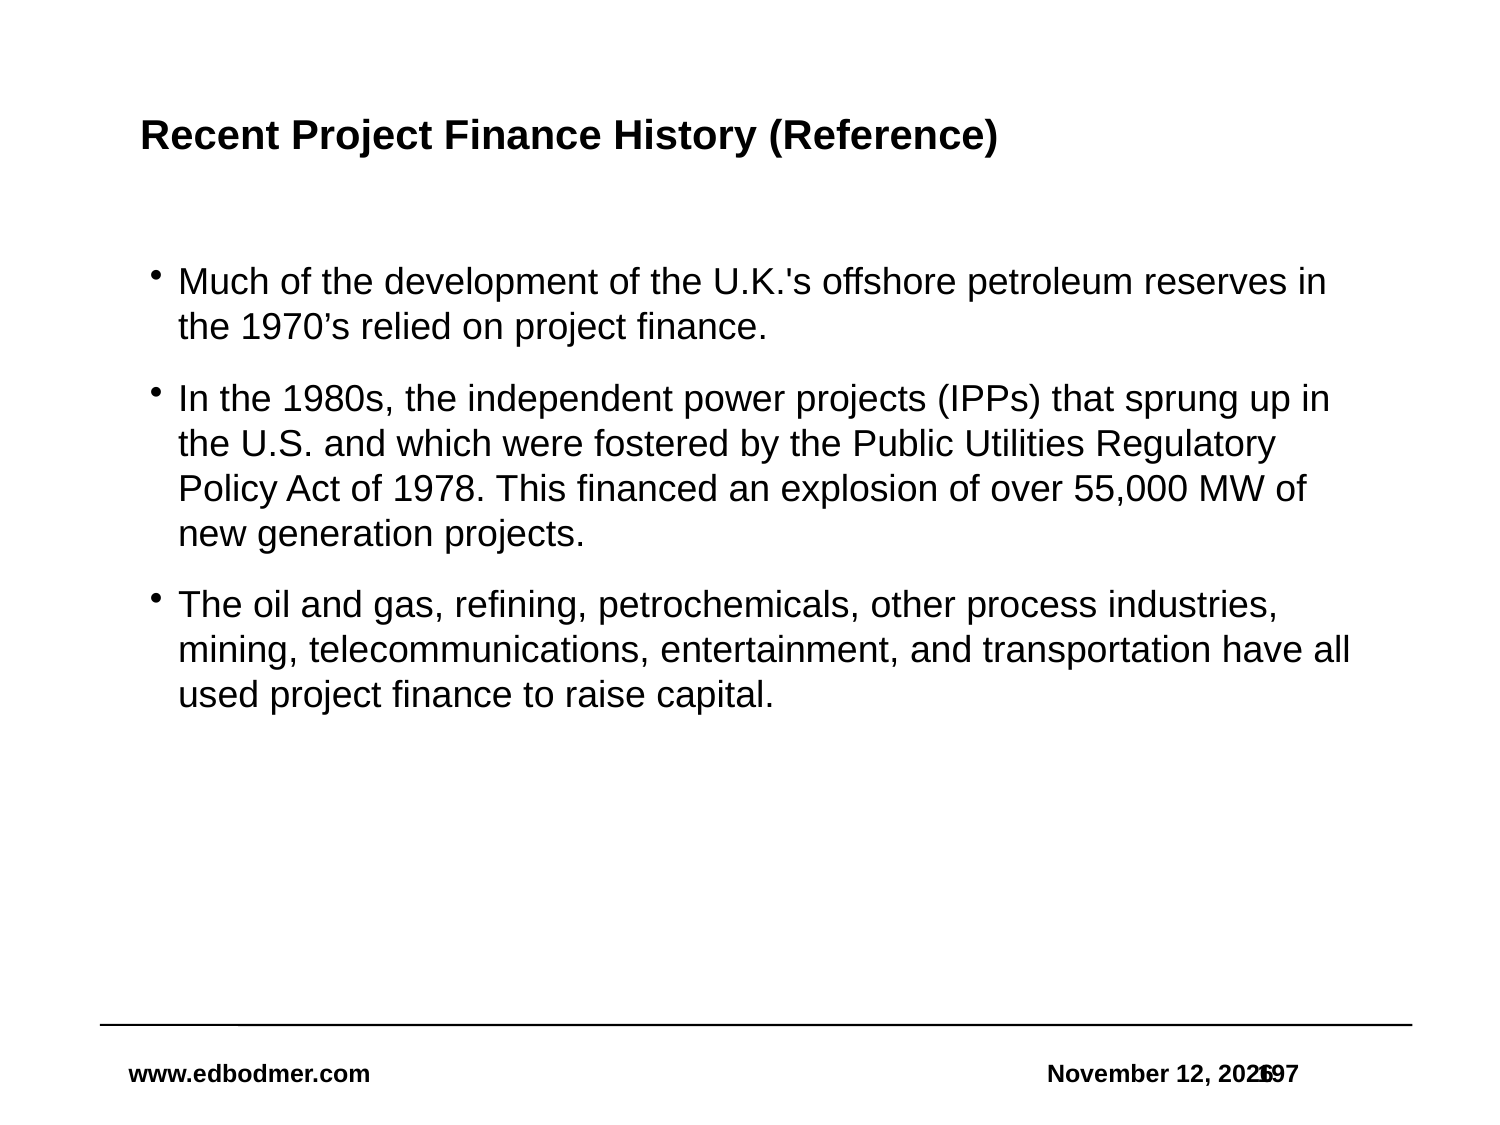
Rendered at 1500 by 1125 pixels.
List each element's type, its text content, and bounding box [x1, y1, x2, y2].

list Much of the development of the U.K.'s offshore petroleum reserves in the 1970’s relied on project finance. In the 1980s, the independent power projects (IPPs) that sprung up in the U.S. and which were fostered by the Public Utilities Regulatory Policy Act of 1978. This financed an explosion of over 55,000 MW of new generation projects. The oil and gas, refining, petrochemicals, other process industries, mining, telecommunications, entertainment, and transportation have all used project finance to raise capital. [124, 249, 1376, 1001]
title Recent Project Finance History (Reference) [124, 99, 1288, 226]
